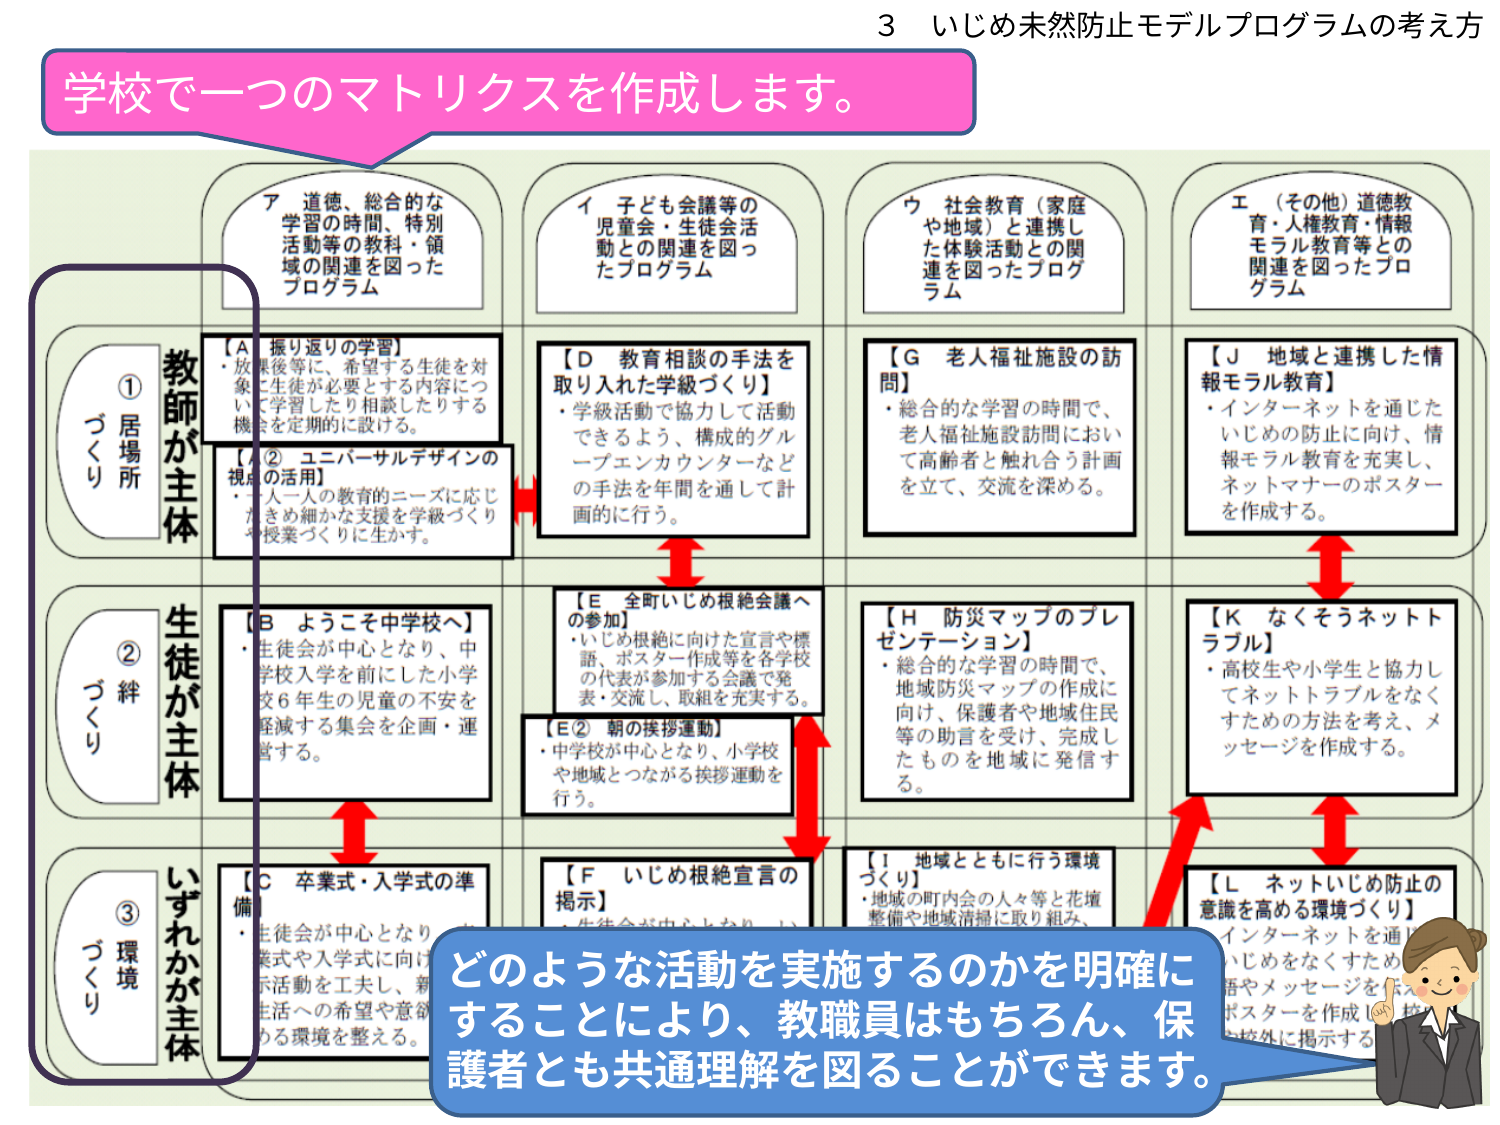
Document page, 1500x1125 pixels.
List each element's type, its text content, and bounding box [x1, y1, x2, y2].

text_box 学校で一つのマトリクスを作成します。 [41, 48, 275, 151]
text_box どのような活動を実施するのかを明確にすることにより、教職員はもちろん、保護者とも共通理解を図ることができます。 [1241, 1038, 1366, 1085]
text_box [29, 265, 259, 1085]
picture [30, 0, 1488, 1125]
text_box ３ いじめ未然防止モデルプログラムの考え方 [1241, 0, 1500, 50]
